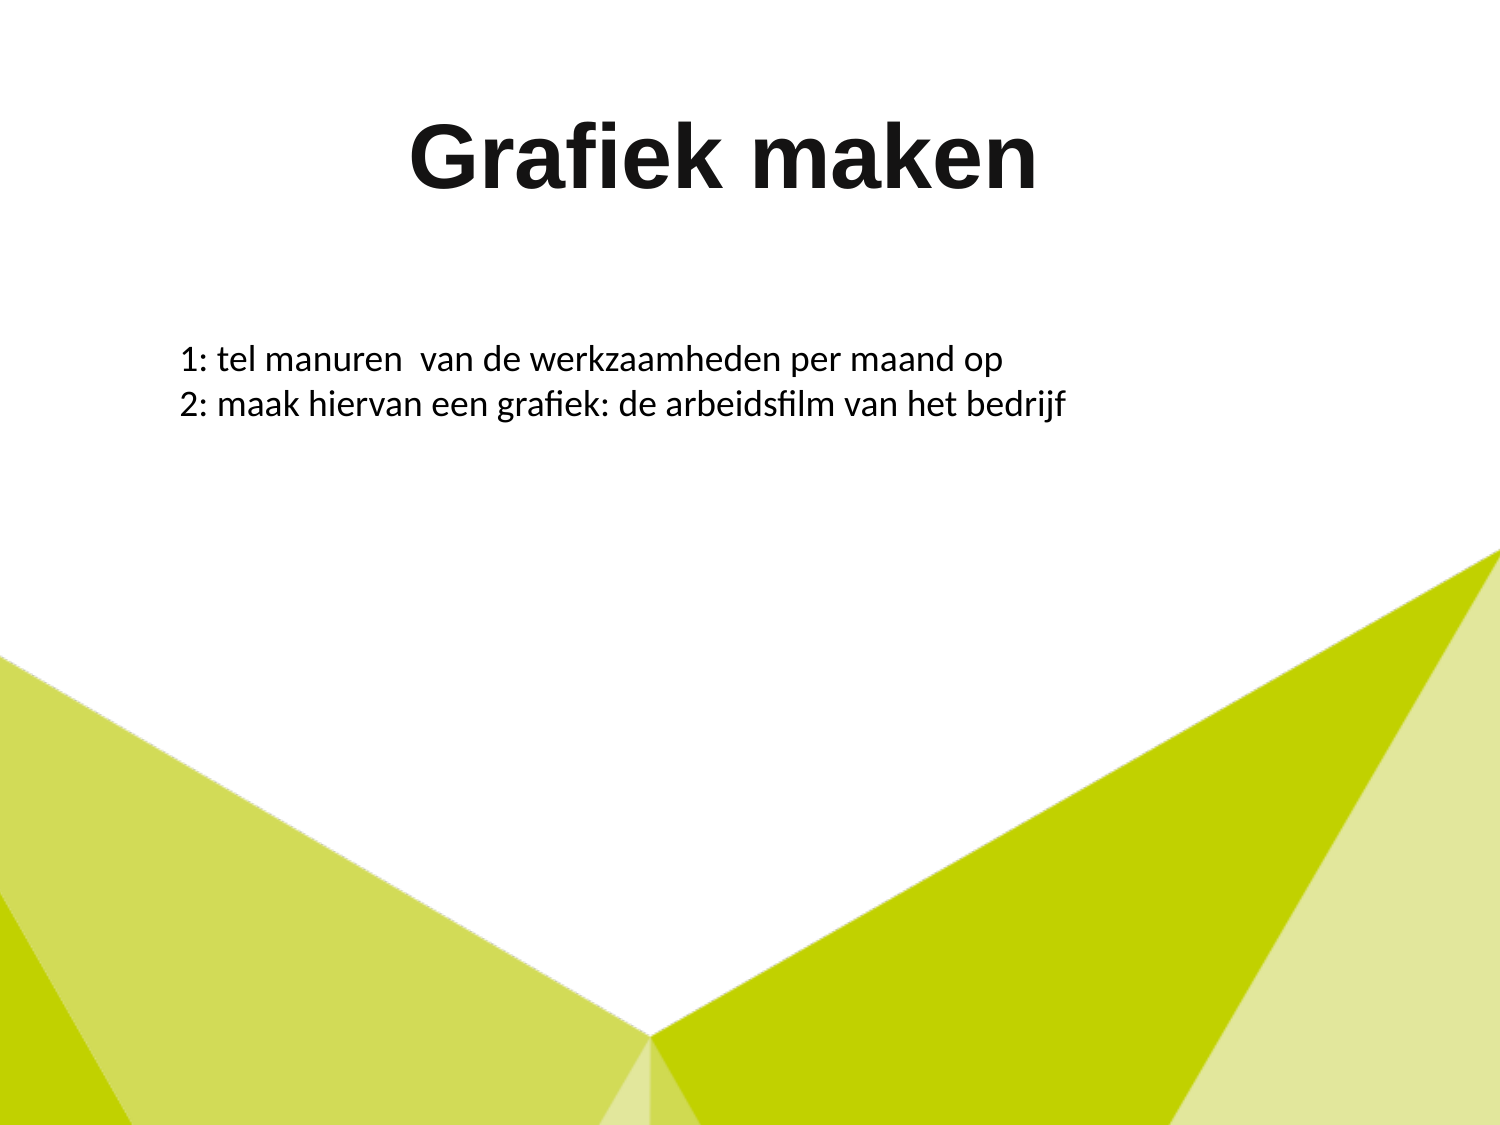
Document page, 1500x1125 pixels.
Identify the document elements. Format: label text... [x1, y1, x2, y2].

text_box Grafiek maken [57, 89, 1391, 215]
picture [0, 475, 1500, 1125]
text_box 1: tel manuren van de werkzaamheden per maand op 2: maak hiervan een grafiek: de arbeidsfilm van het bedrijf [164, 326, 1334, 474]
